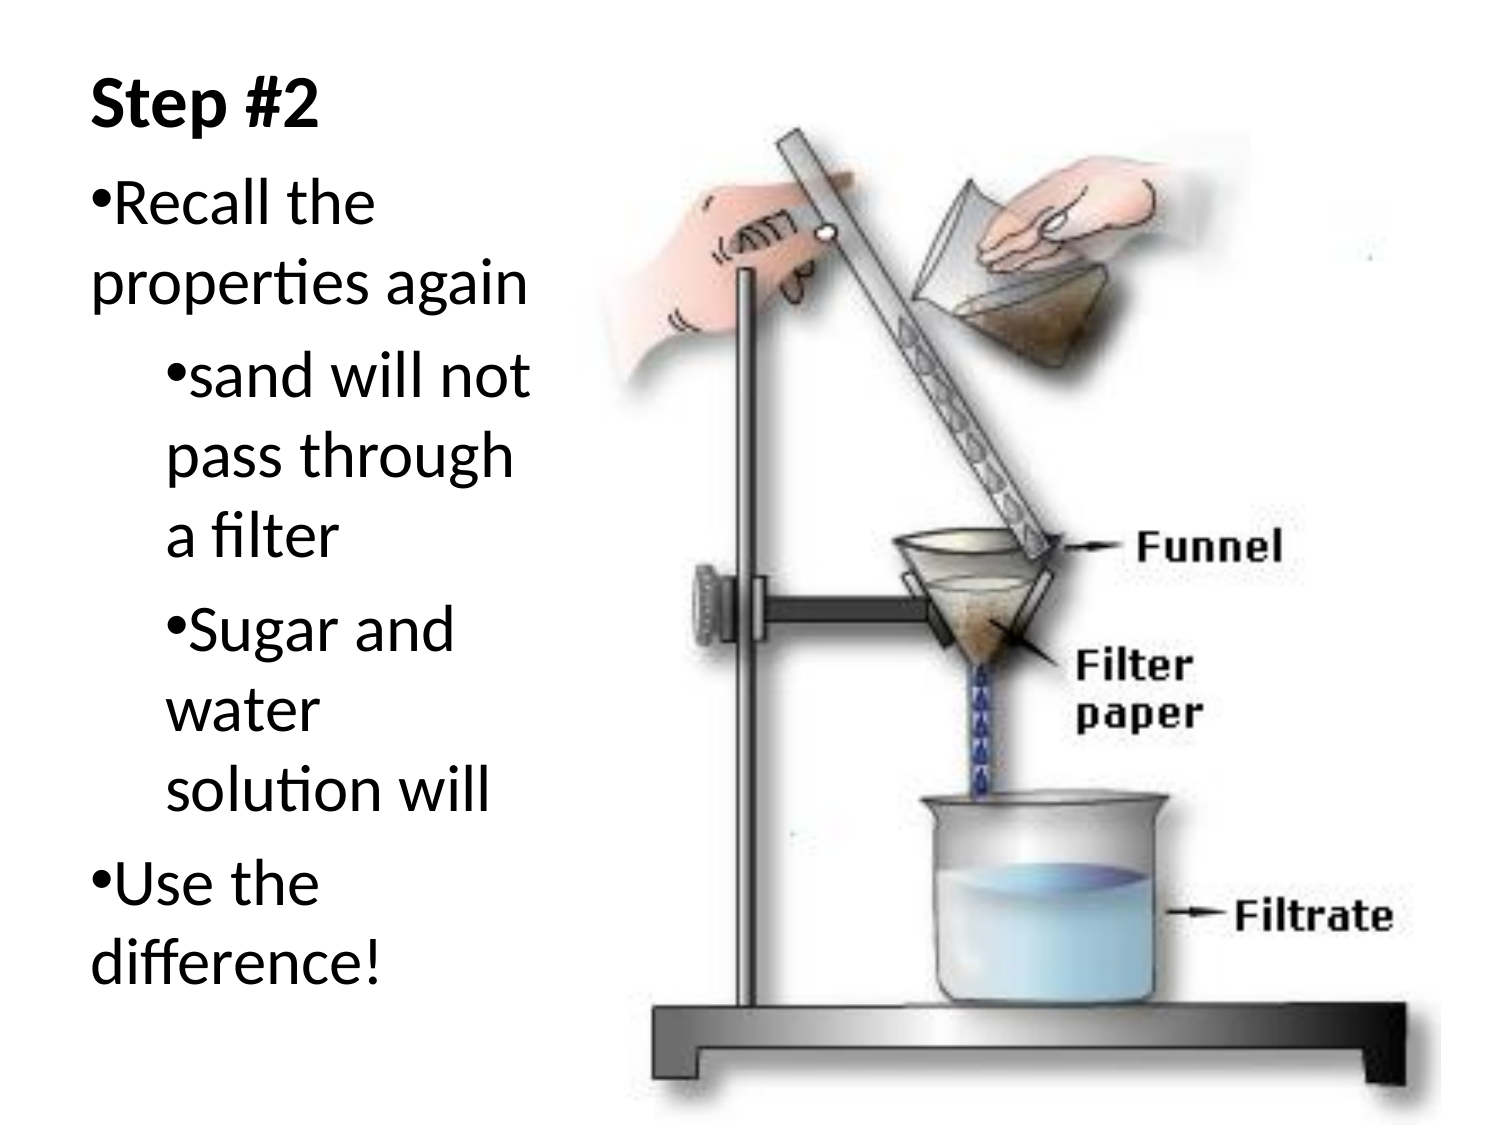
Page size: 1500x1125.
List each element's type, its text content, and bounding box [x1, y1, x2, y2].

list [574, 99, 1442, 1125]
title Step #2 [75, 44, 569, 149]
list Recall the properties again sand will not pass through a filter Sugar and water solution will Use the difference! [75, 149, 569, 1038]
